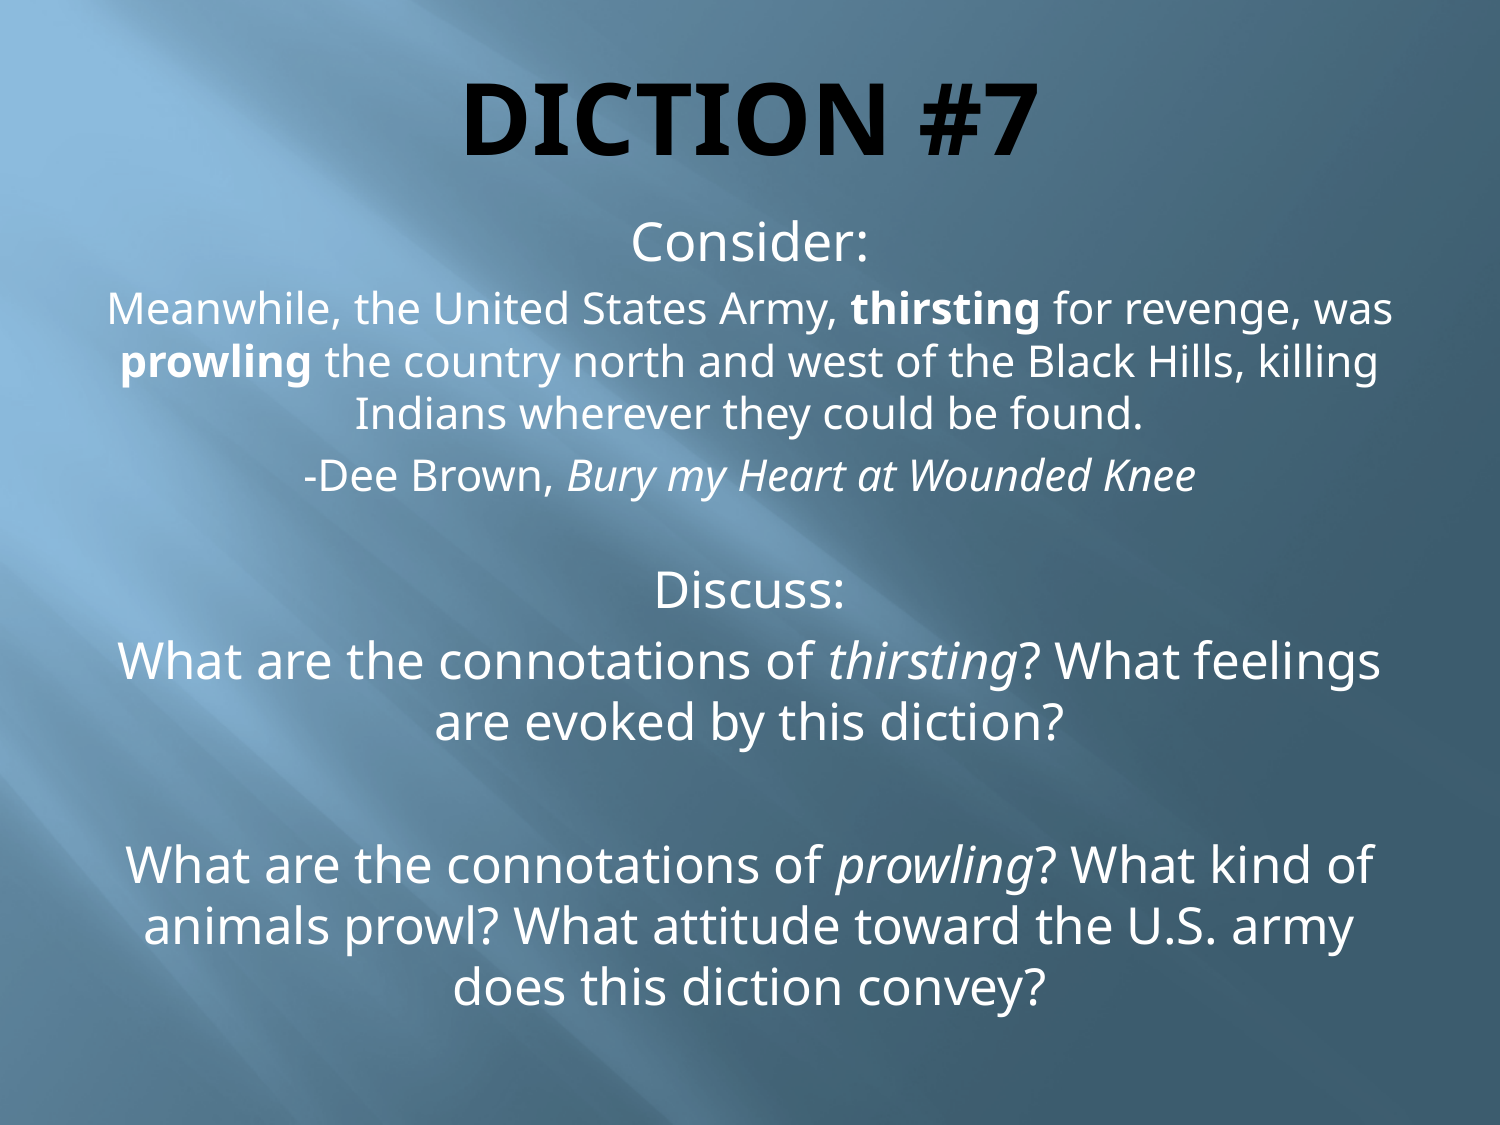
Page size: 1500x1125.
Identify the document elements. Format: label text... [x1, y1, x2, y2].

subtitle Consider: Meanwhile, the United States Army, thirsting for revenge, was prowling the country north and west of the Black Hills, killing Indians wherever they could be found. -Dee Brown, Bury my Heart at Wounded Knee Discuss: What are the connotations of thirsting? What feelings are evoked by this diction? What are the connotations of prowling? What kind of animals prowl? What attitude toward the U.S. army does this diction convey? [75, 200, 1425, 1025]
title Diction #7 [75, 0, 1425, 175]
